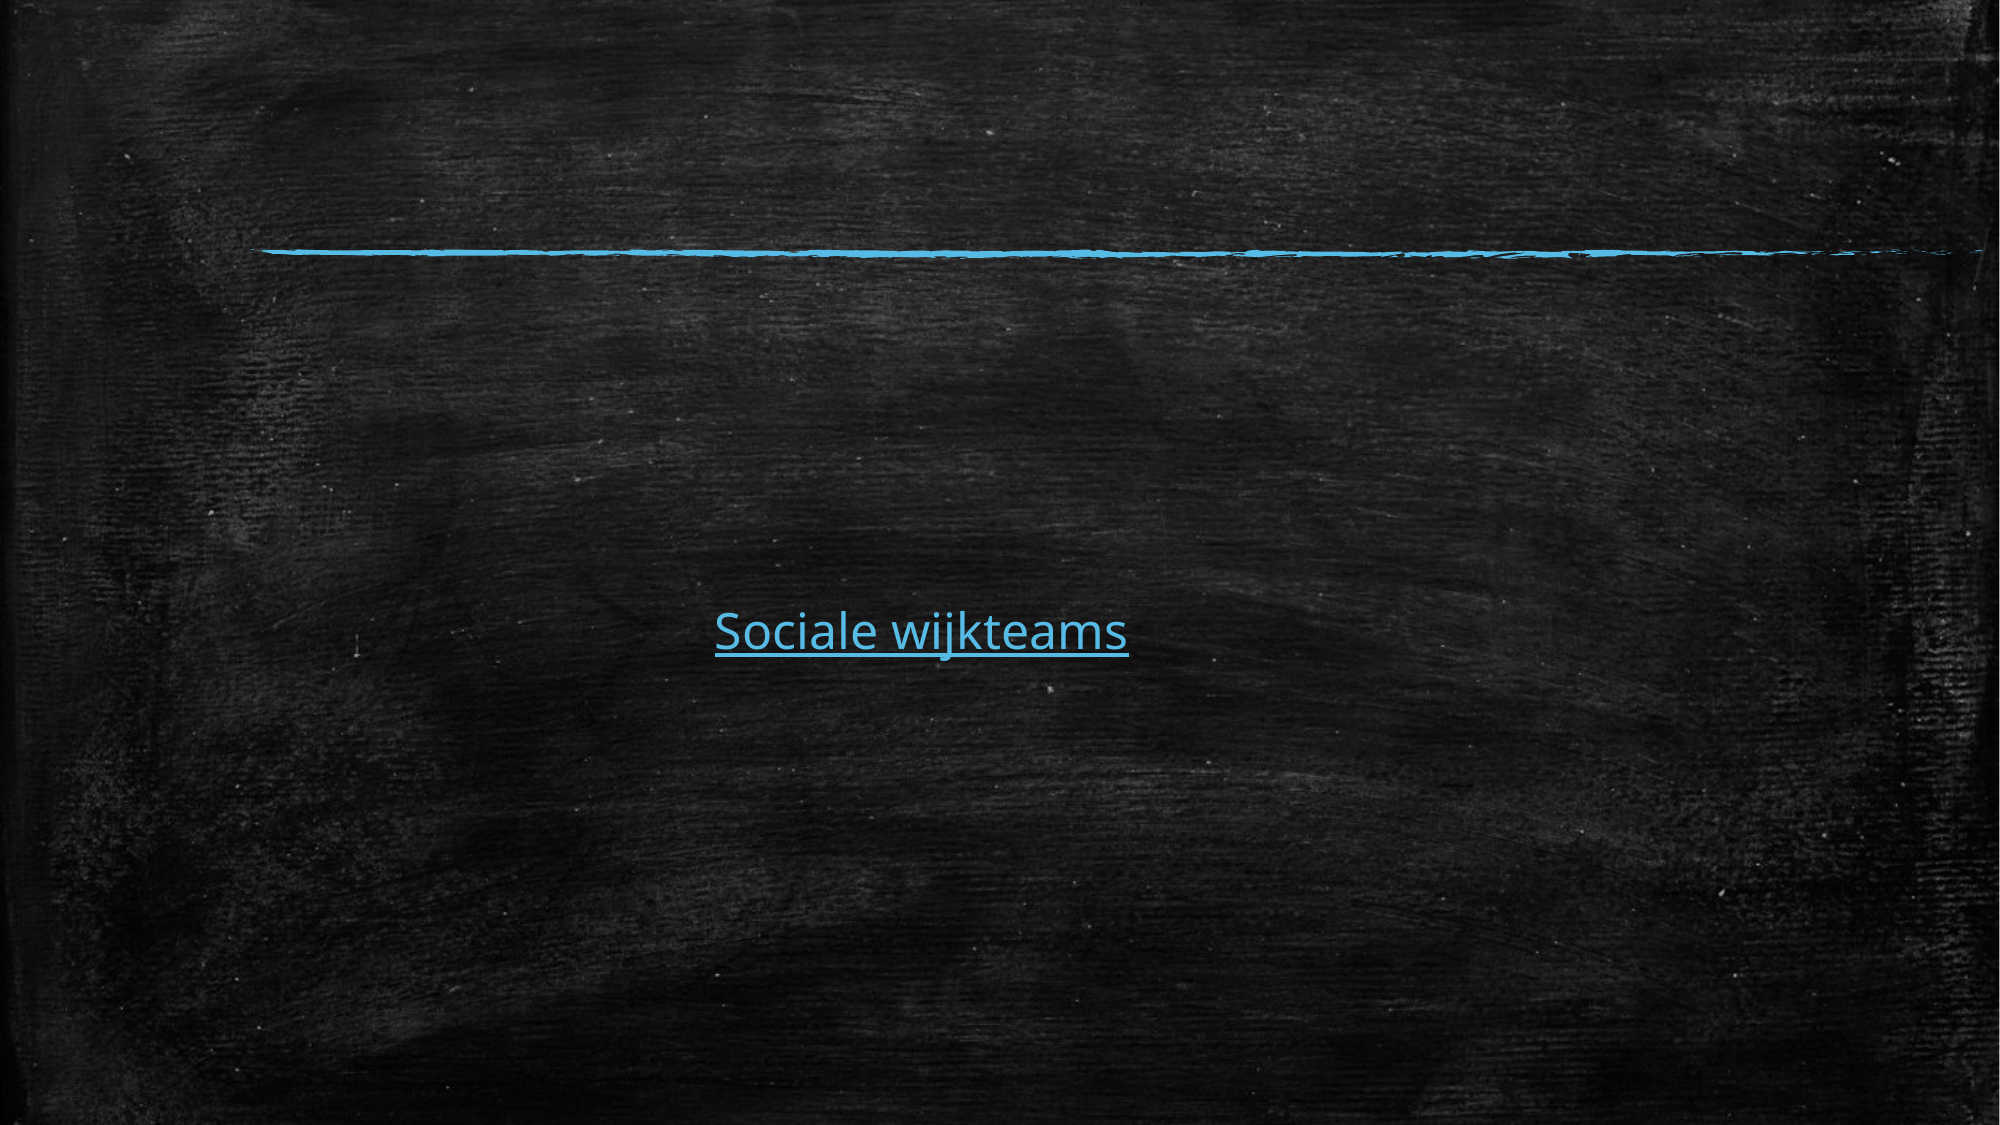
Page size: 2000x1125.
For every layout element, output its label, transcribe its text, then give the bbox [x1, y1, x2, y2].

list Sociale wijkteams [249, 312, 1750, 1013]
